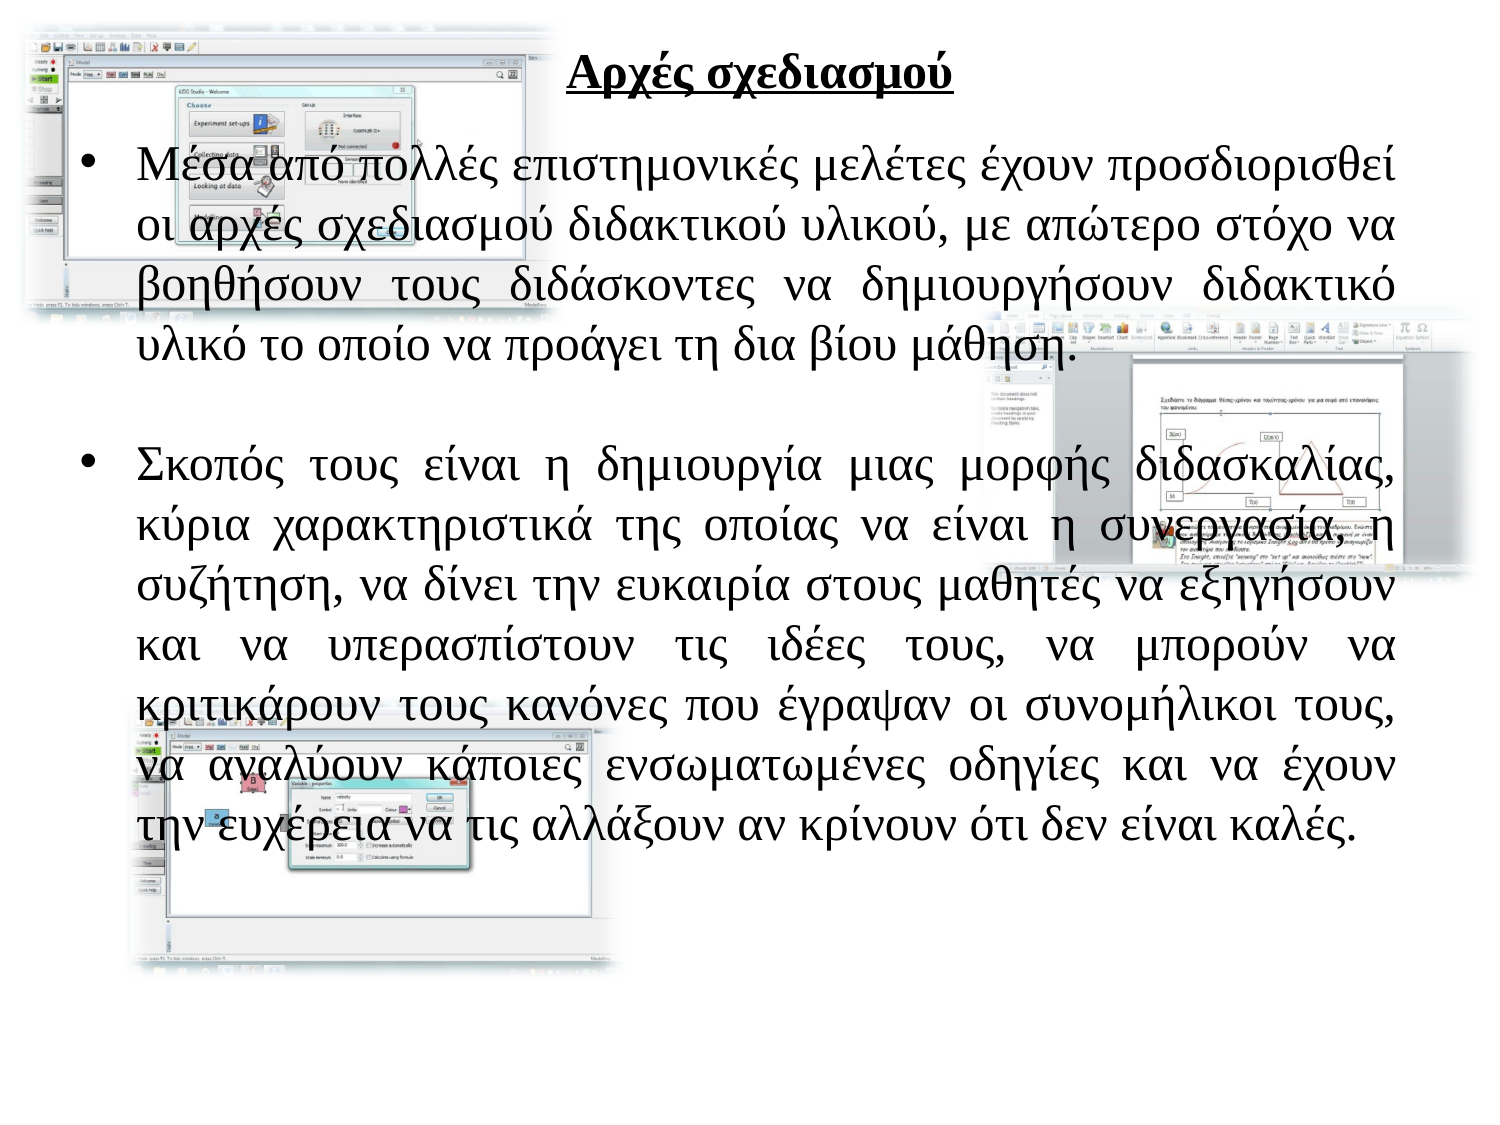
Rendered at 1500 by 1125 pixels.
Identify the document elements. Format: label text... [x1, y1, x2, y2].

text_box Αρχές σχεδιασμού [569, 30, 969, 106]
picture [17, 18, 565, 327]
picture [123, 695, 627, 979]
picture [976, 302, 1481, 587]
text_box Μέσα από πολλές επιστημονικές μελέτες έχουν προσδιορισθεί οι αρχές σχεδιασμού διδακτικού υλικού, με απώτερο στόχο να βοηθήσουν τους διδάσκοντες να δημιουργήσουν διδακτικό υλικό το οποίο να προάγει τη δια βίου μάθηση. Σκοπός τους είναι η δημιουργία μιας μορφής διδασκαλίας, κύρια χαρακτηριστικά της οποίας να είναι η συνεργασία, η συζήτηση, να δίνει την ευκαιρία στους μαθητές να εξηγήσουν και να υπερασπίστουν τις ιδέες τους, να μπορούν να κριτικάρουν τους κανόνες που έγραψαν οι συνομήλικοι τους, να αναλύουν κάποιες ενσωματωμένες οδηγίες και να έχουν την ευχέρεια να τις αλλάξουν αν κρίνουν ότι δεν είναι καλές. [64, 123, 1412, 903]
